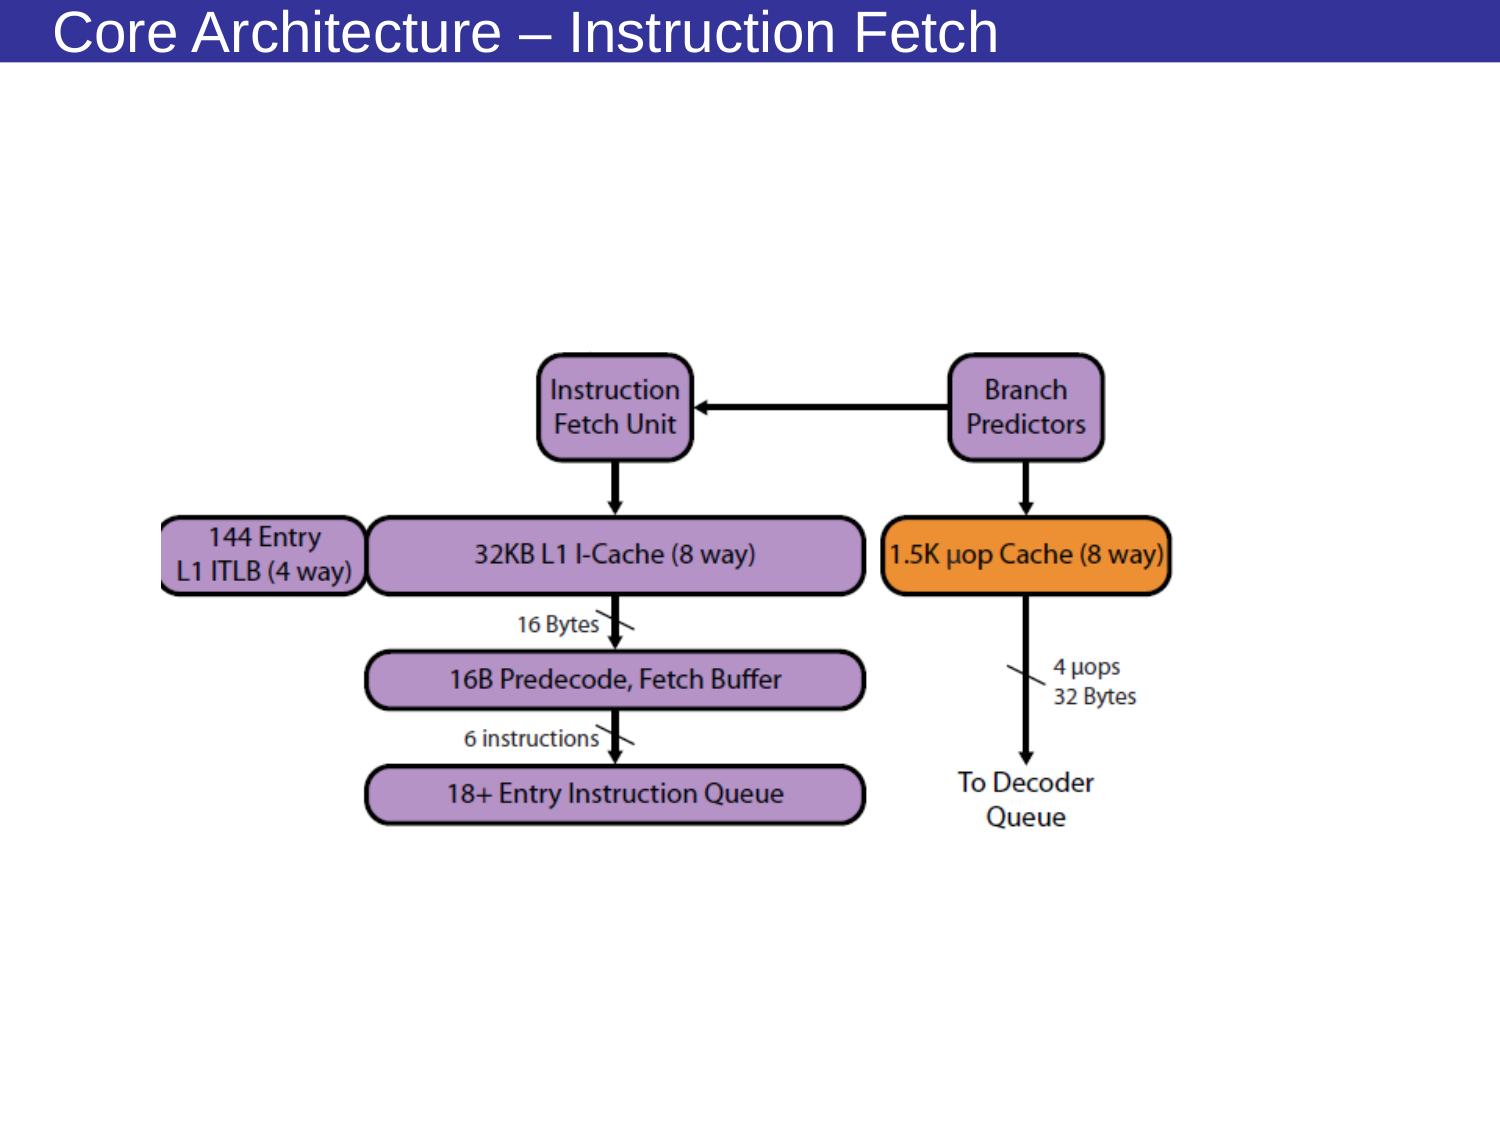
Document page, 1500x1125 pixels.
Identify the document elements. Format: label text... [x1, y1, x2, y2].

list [161, 351, 1339, 837]
title Core Architecture – Instruction Fetch [37, 7, 1426, 51]
